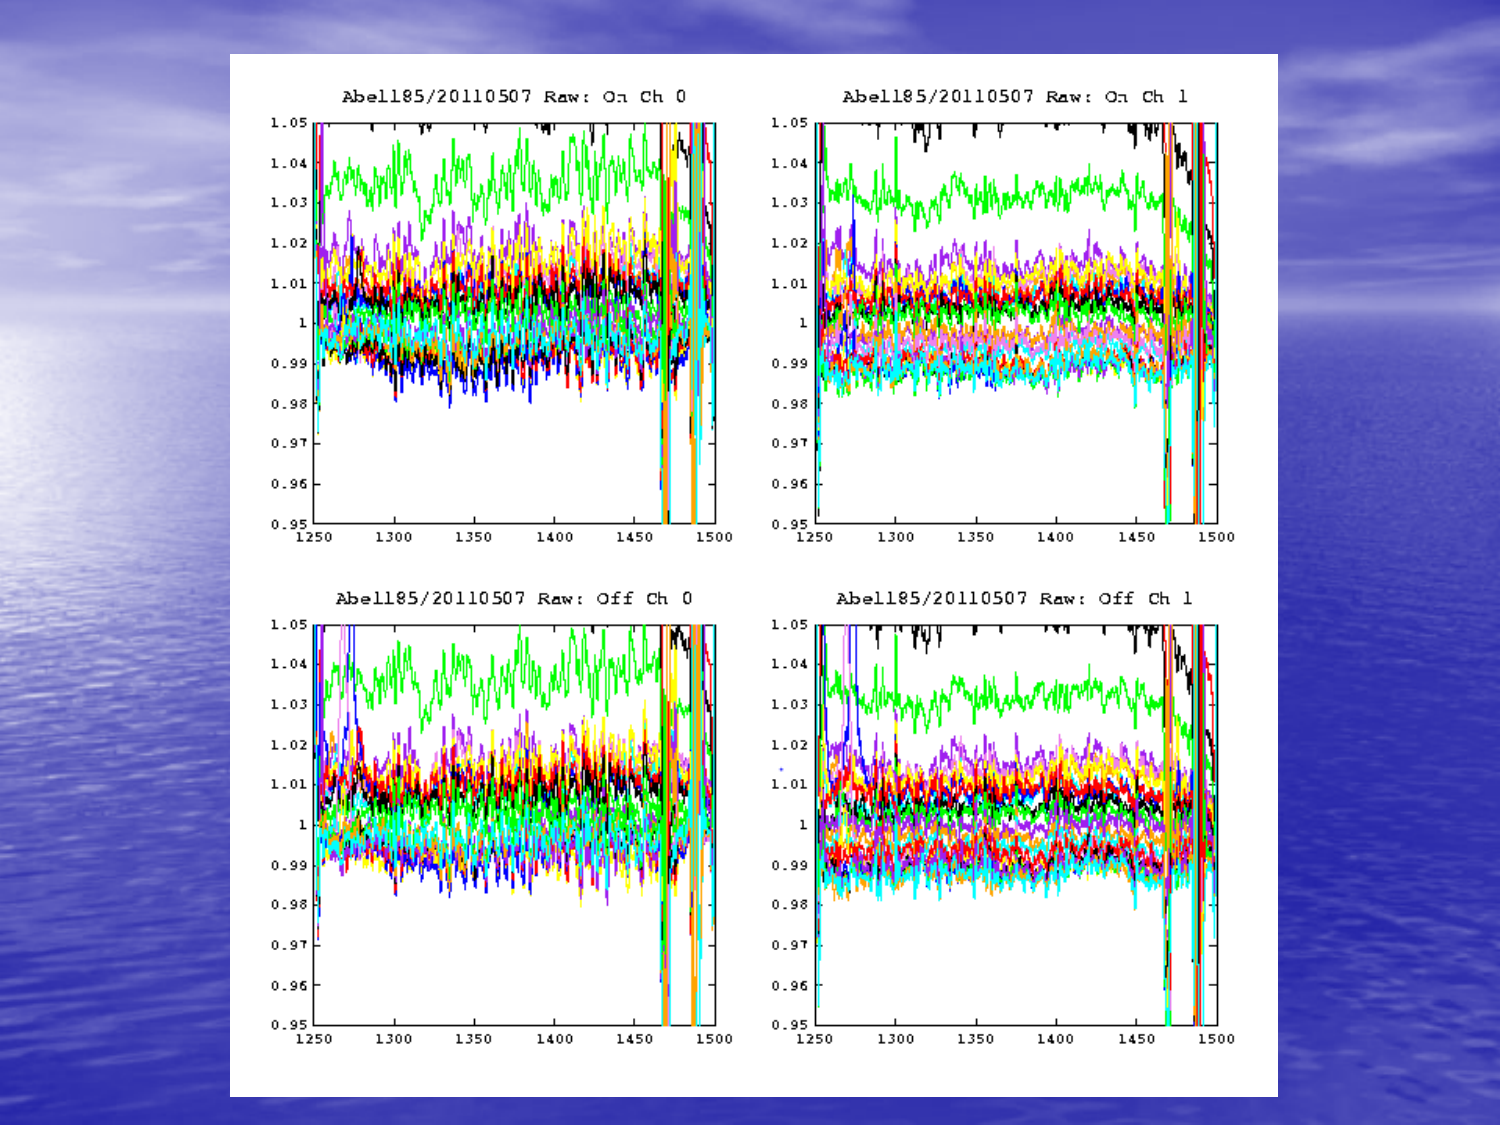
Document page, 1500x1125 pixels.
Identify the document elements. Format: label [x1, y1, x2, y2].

picture [229, 54, 1278, 1097]
